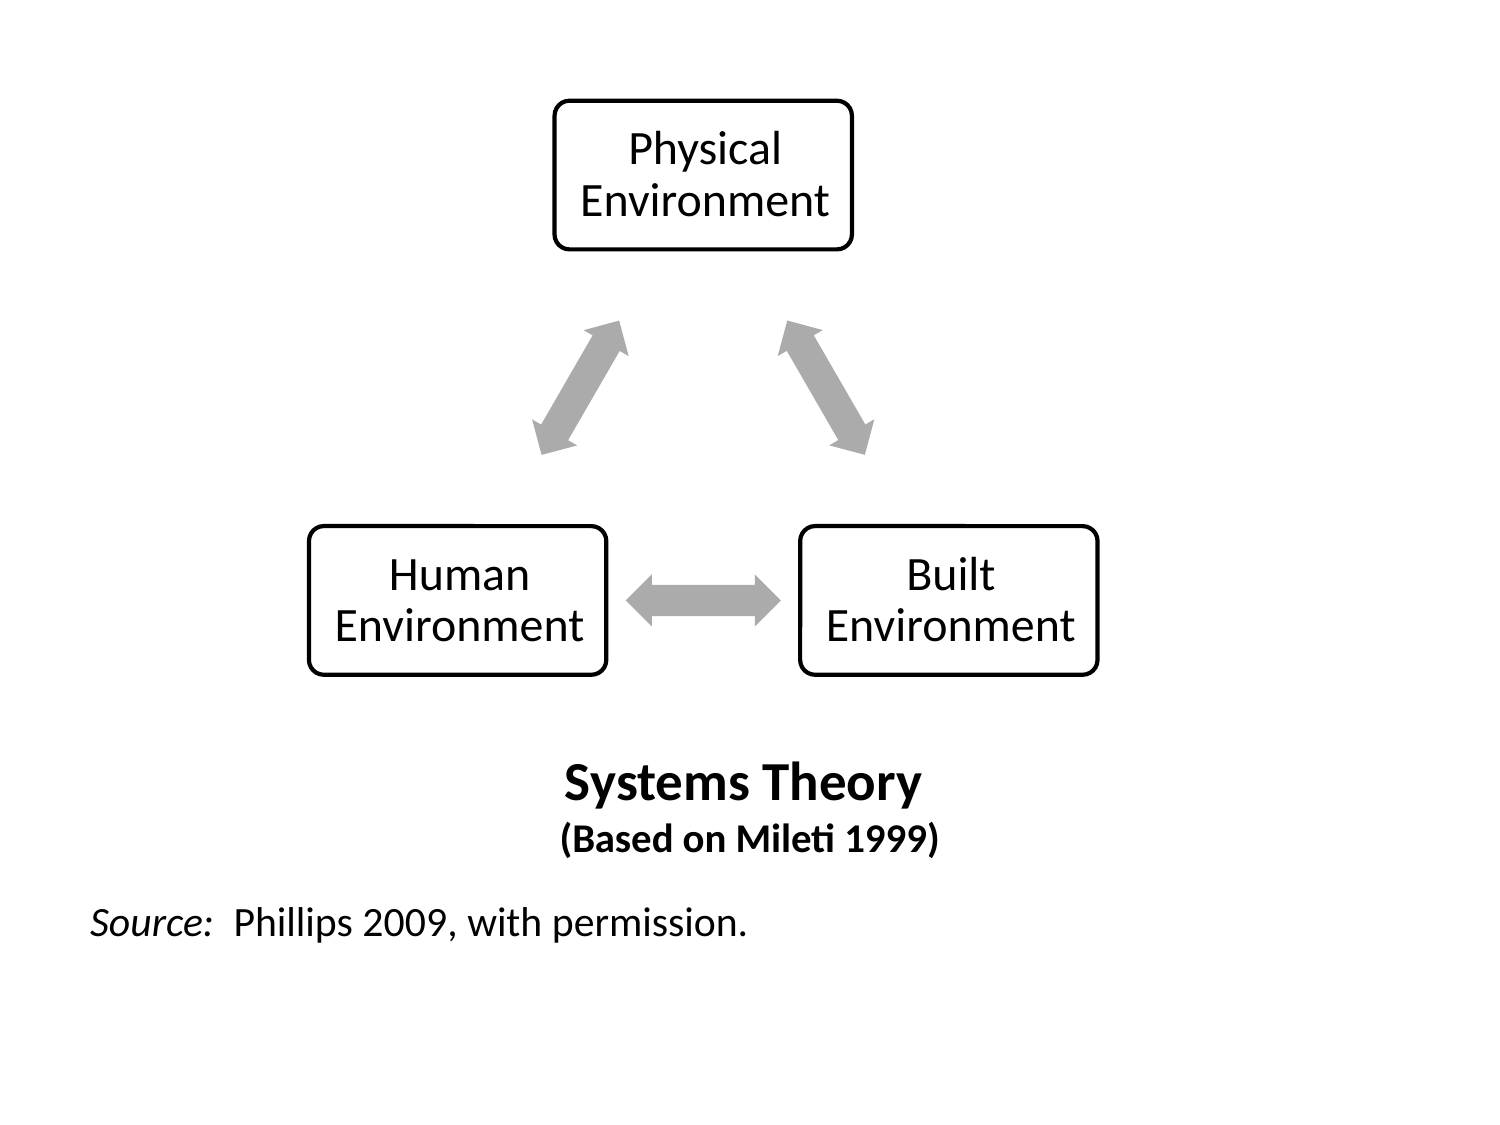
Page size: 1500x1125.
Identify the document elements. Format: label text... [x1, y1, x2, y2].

list Source: Phillips 2009, with permission. [75, 887, 1475, 1095]
title Systems Theory (Based on Mileti 1999) [300, 737, 1200, 868]
picture [293, 100, 1113, 676]
